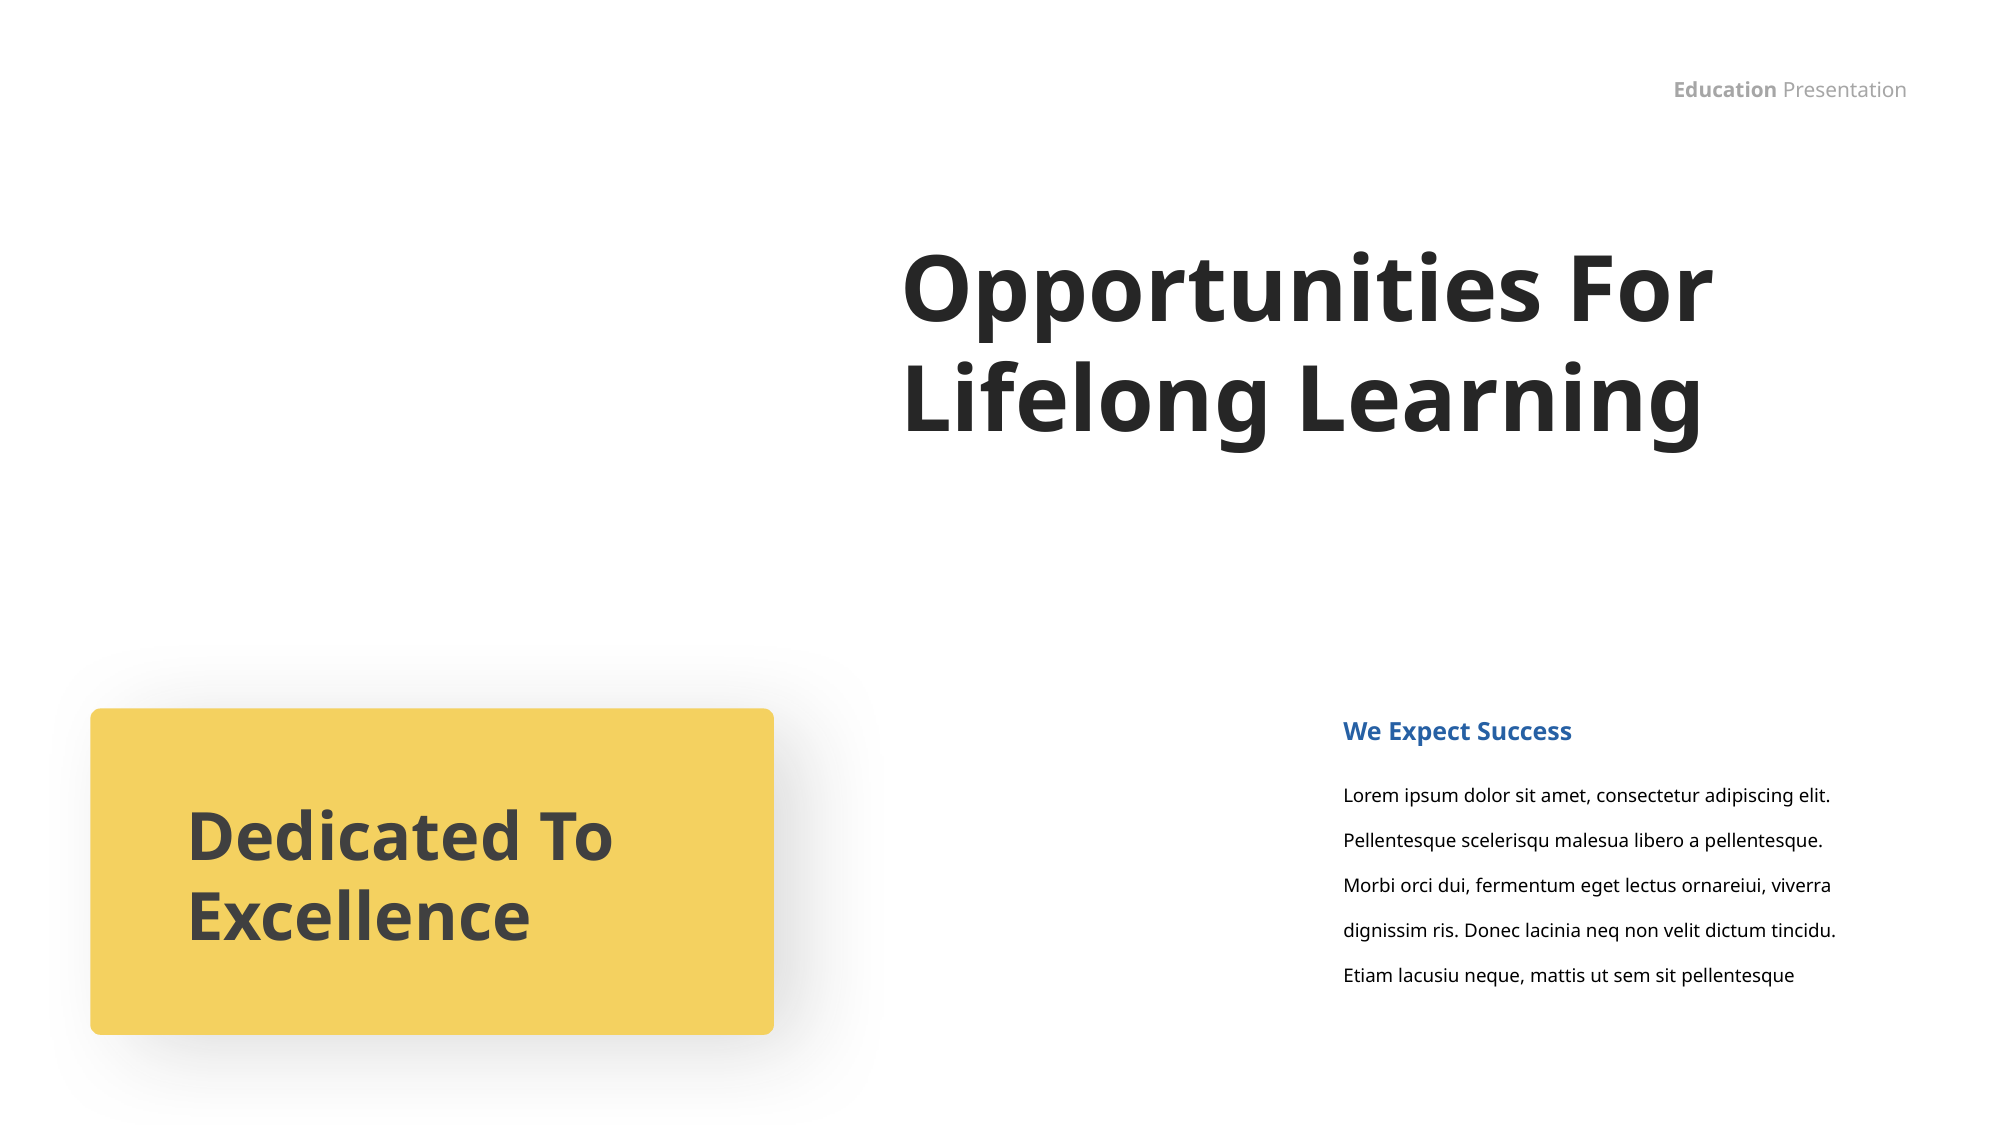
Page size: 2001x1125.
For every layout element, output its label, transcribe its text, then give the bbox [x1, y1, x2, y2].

text_box We Expect Success [1328, 708, 1643, 753]
text_box [89, 707, 699, 1036]
picture [0, 0, 1198, 1125]
text_box Education Presentation [1658, 69, 1922, 110]
text_box Dedicated To Excellence [171, 786, 694, 962]
text_box Opportunities For Lifelong Learning [885, 221, 1773, 457]
text_box Lorem ipsum dolor sit amet, consectetur adipiscing elit. Pellentesque scelerisqu malesua libero a pellentesque. Morbi orci dui, fermentum eget lectus ornareiui, viverra dignissim ris. Donec lacinia neq non velit dictum tincidu. Etiam lacusiu neque, mattis ut sem sit pellentesque [1328, 753, 1853, 994]
